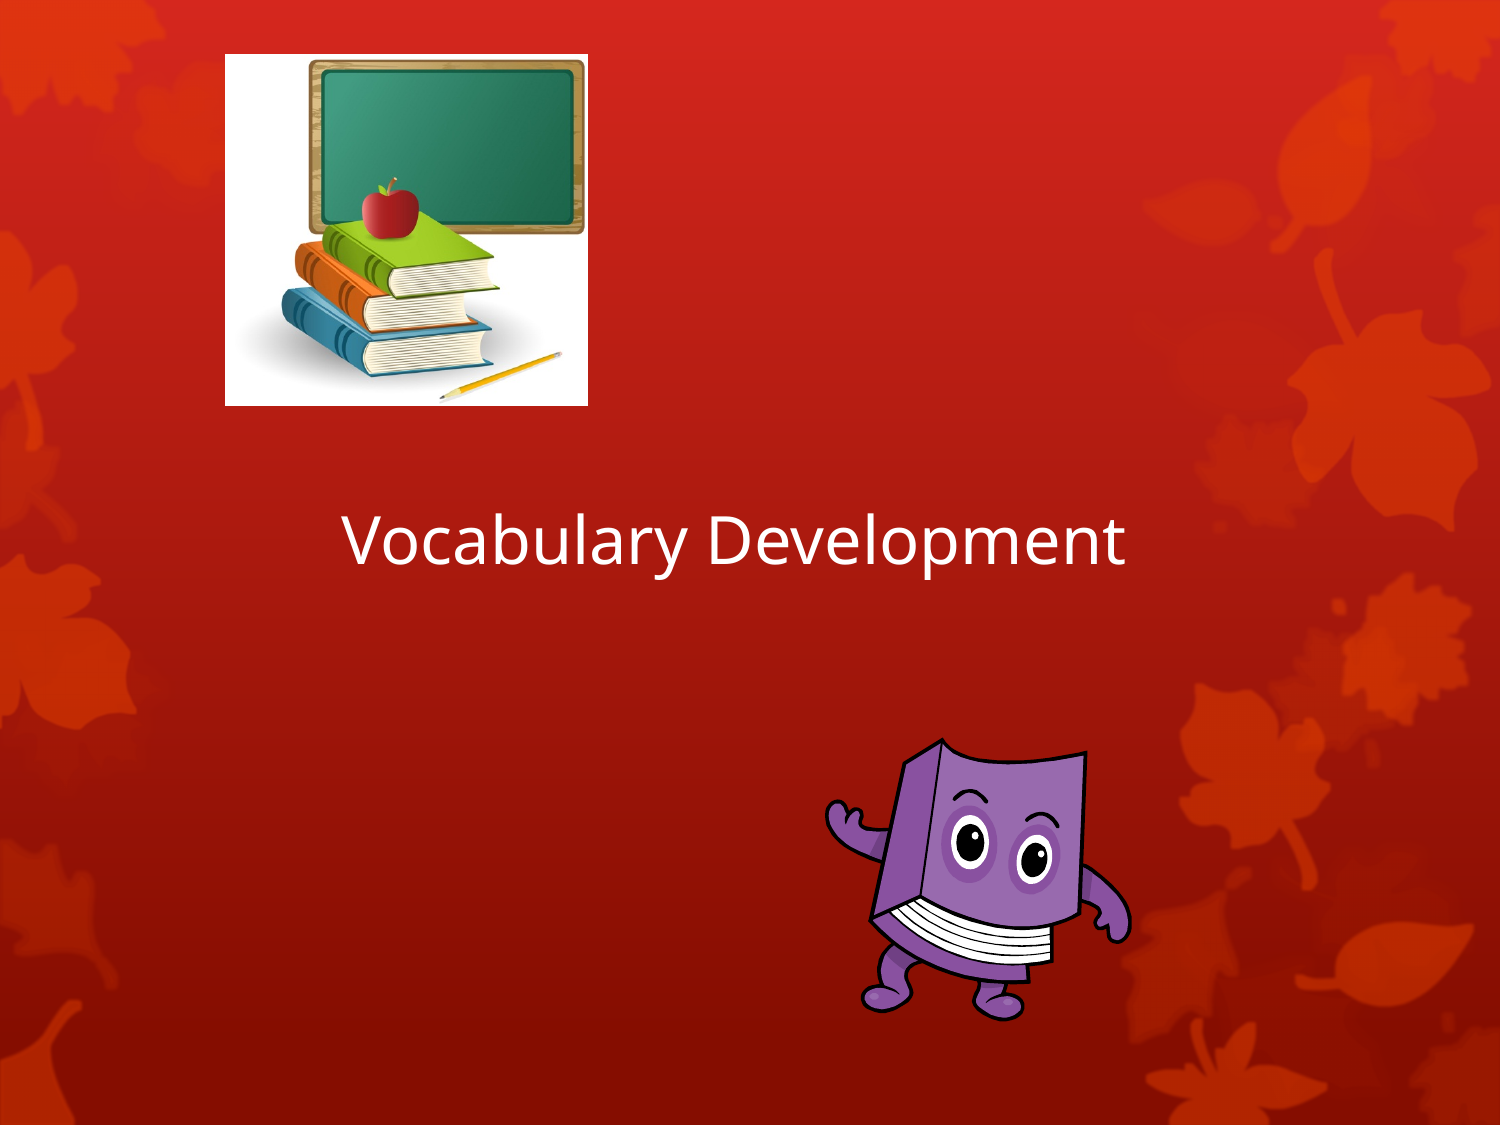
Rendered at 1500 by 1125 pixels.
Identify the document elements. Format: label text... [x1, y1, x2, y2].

picture [824, 736, 1133, 1022]
picture [224, 54, 588, 406]
title Vocabulary Development [150, 462, 1319, 615]
